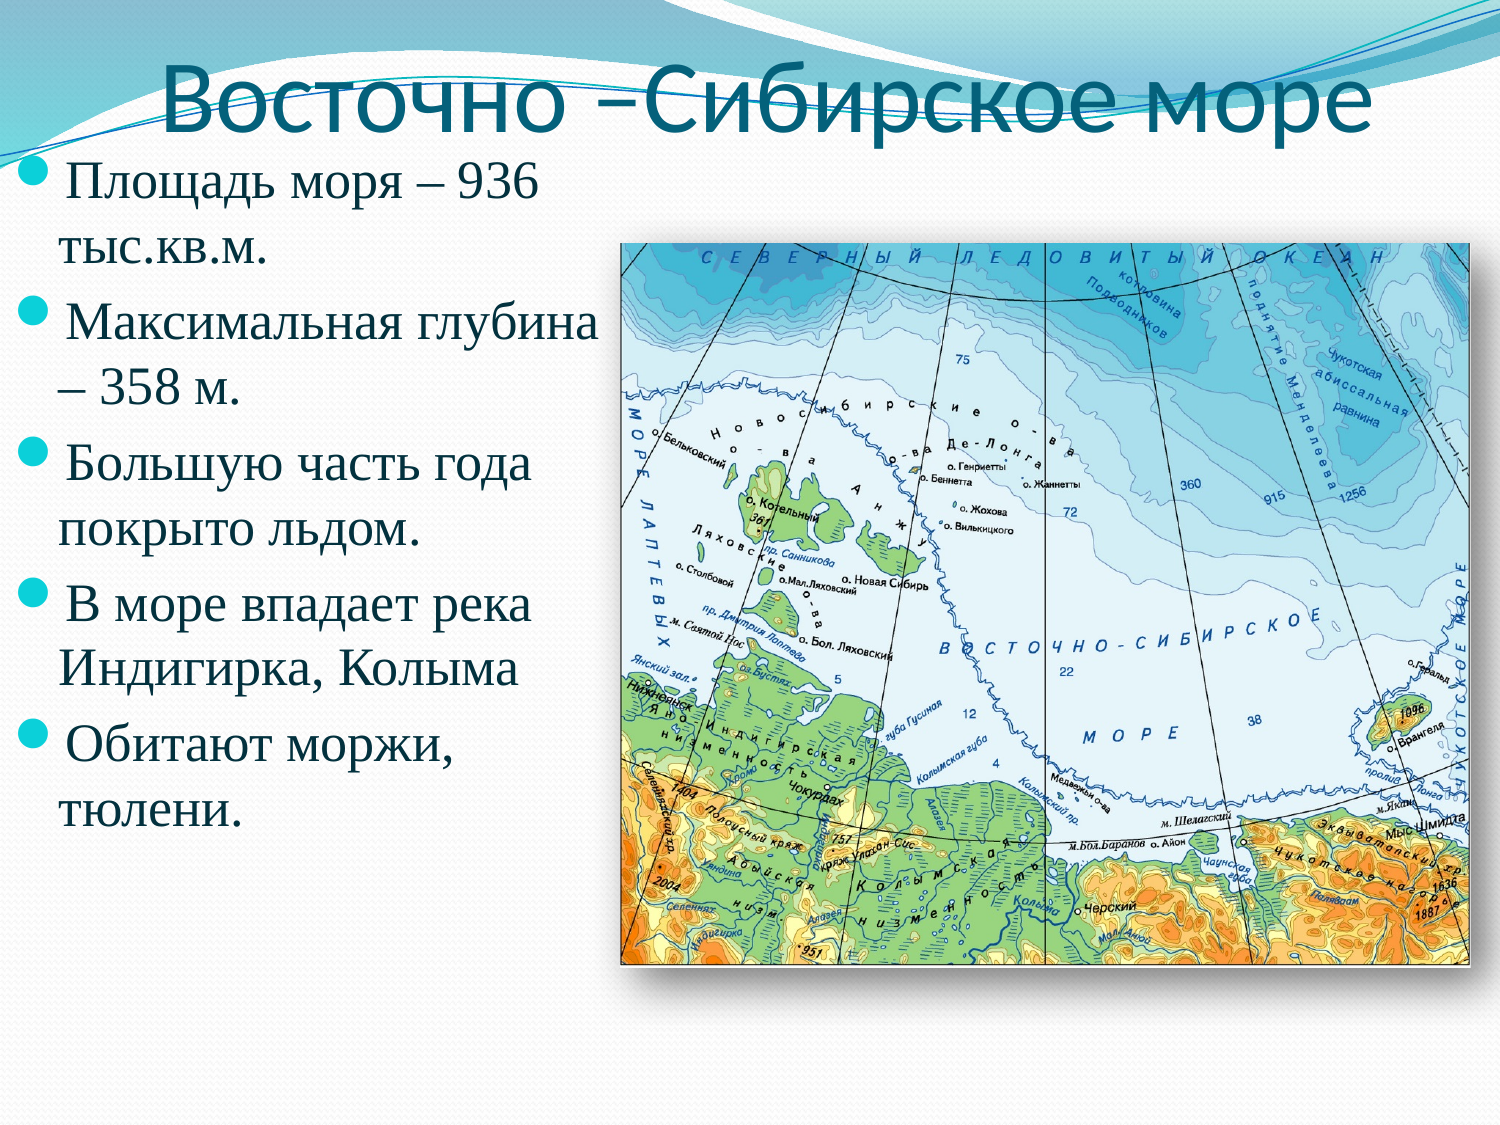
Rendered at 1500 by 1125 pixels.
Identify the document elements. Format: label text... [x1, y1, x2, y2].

title Восточно –Сибирское море [159, 0, 1402, 153]
list Площадь моря – 936 тыс.кв.м. Максимальная глубина – 358 м. Большую часть года покрыто льдом. В море впадает река Индигирка, Колыма Обитают моржи, тюлени. [0, 137, 632, 858]
picture [619, 243, 1471, 968]
